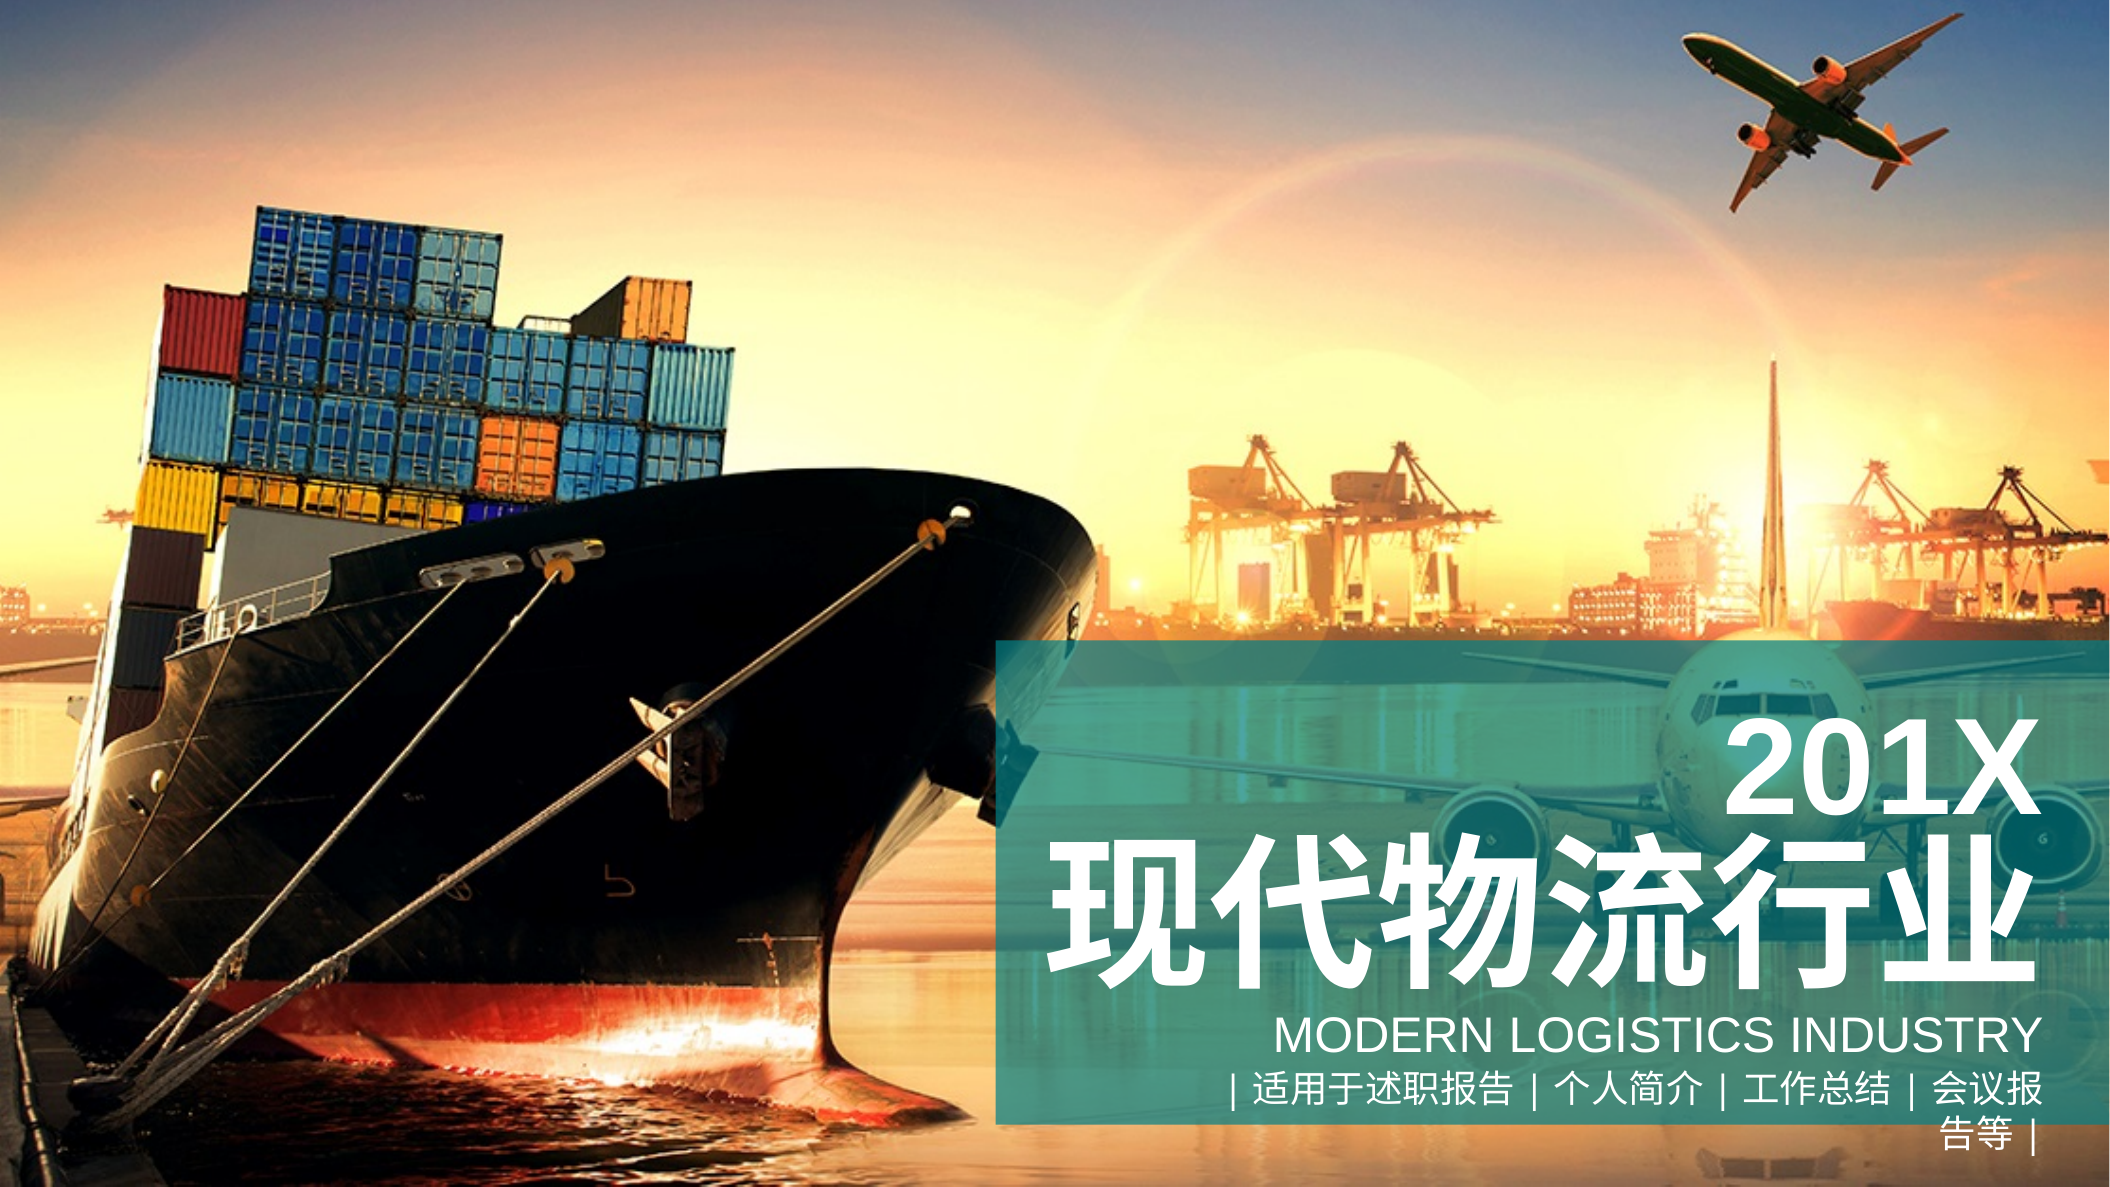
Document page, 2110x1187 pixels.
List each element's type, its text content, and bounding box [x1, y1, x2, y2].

text_box [995, 639, 2110, 1126]
text_box MODERN LOGISTICS INDUSTRY [1243, 1016, 2059, 1057]
text_box 201X [1692, 669, 2059, 800]
text_box [0, 0, 2110, 1187]
text_box 现代物流行业 [995, 800, 2059, 1016]
text_box |适用于述职报告|个人简介|工作总结|会议报告等| [1184, 1057, 2059, 1163]
